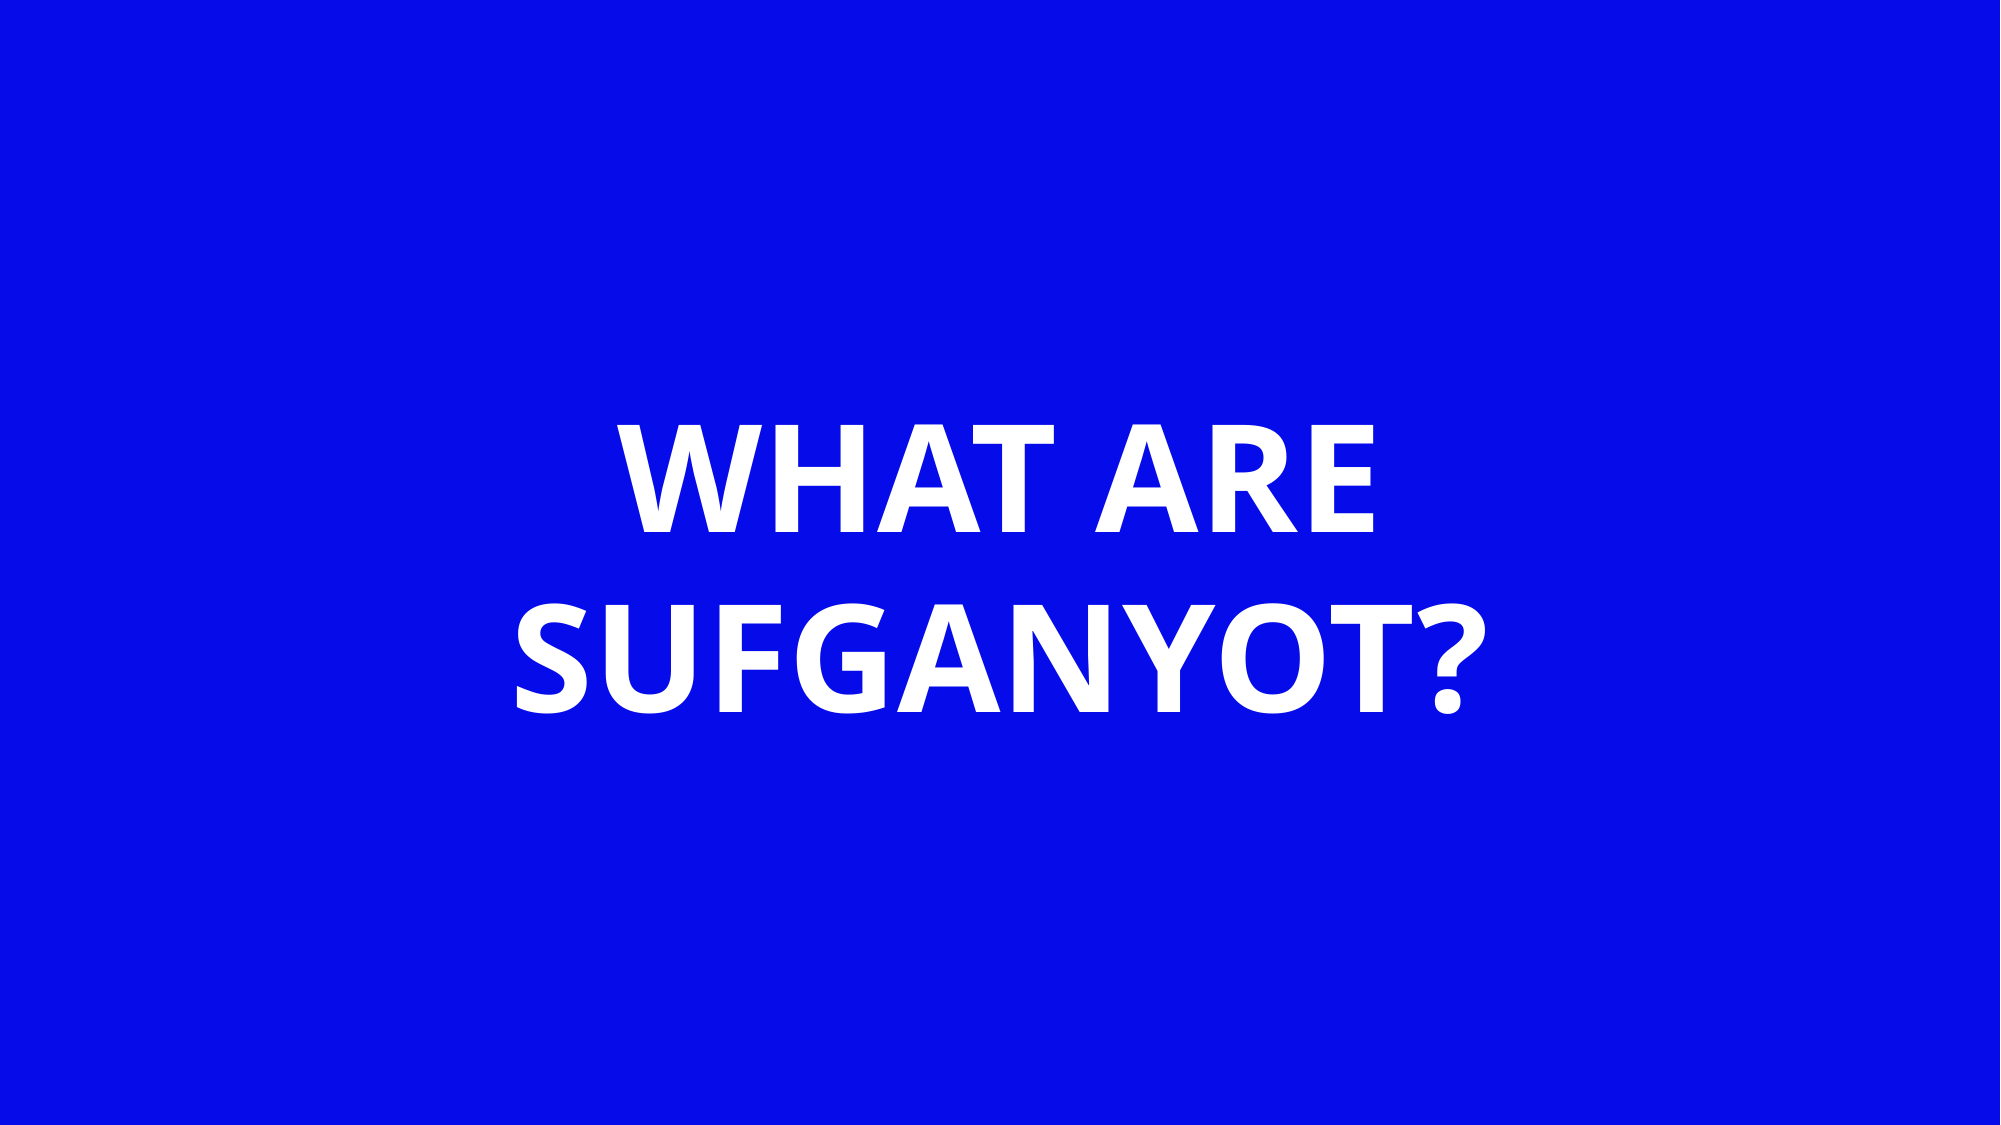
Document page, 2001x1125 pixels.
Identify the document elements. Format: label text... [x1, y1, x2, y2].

text_box WHAT ARE SUFGANYOT? [0, 0, 2000, 1125]
